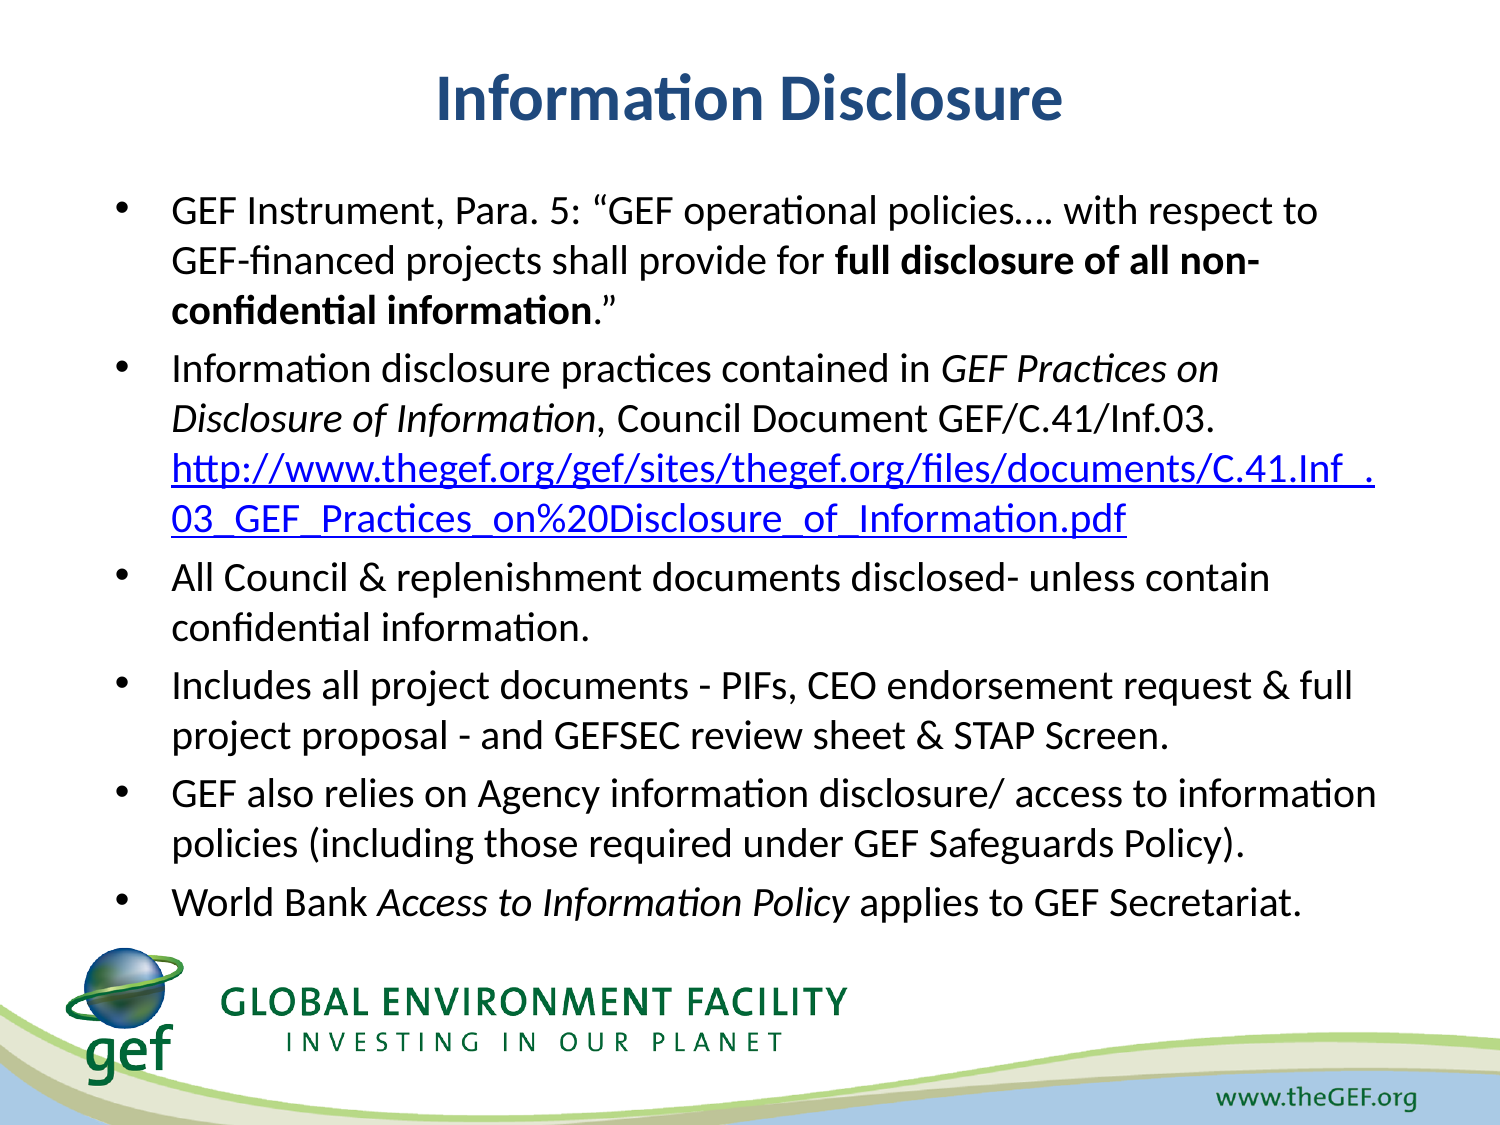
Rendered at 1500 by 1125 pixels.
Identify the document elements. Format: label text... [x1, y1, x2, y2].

picture [0, 920, 1500, 1125]
title Information Disclosure [74, 0, 1426, 188]
list GEF Instrument, Para. 5: “GEF operational policies…. with respect to GEF-financed projects shall provide for full disclosure of all non-confidential information.” Information disclosure practices contained in GEF Practices on Disclosure of Information, Council Document GEF/C.41/Inf.03. http://www.thegef.org/gef/sites/thegef.org/files/documents/C.41.Inf_.03_GEF_Practices_on%20Disclosure_of_Information.pdf All Council & replenishment documents disclosed- unless contain confidential information. Includes all project documents - PIFs, CEO endorsement request & full project proposal - and GEFSEC review sheet & STAP Screen. GEF also relies on Agency information disclosure/ access to information policies (including those required under GEF Safeguards Policy). World Bank Access to Information Policy applies to GEF Secretariat. [99, 174, 1413, 926]
